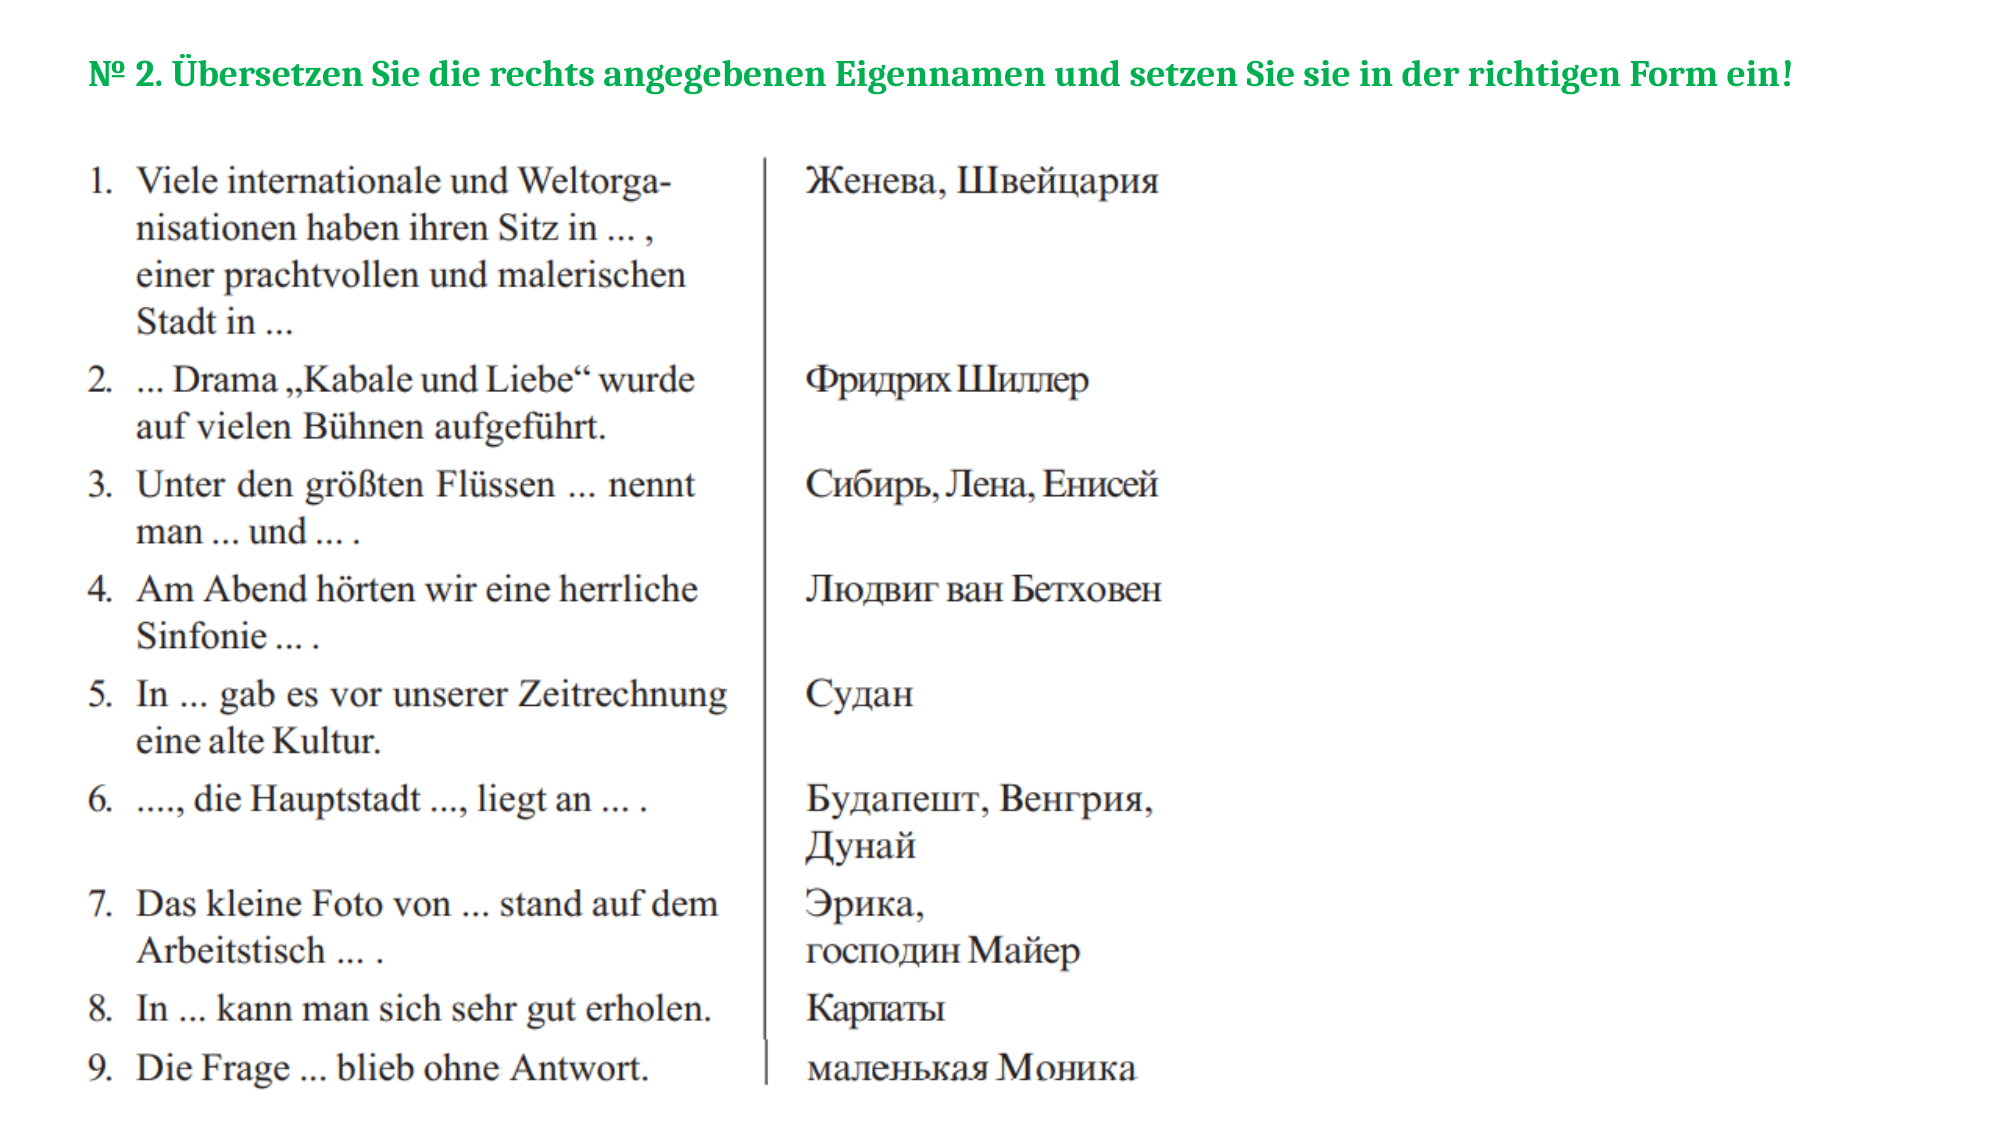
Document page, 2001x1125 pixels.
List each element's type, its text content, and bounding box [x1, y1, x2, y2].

picture [59, 151, 1201, 1107]
text_box № 2. Übersetzen Sie die rechts angegebenen Eigennamen und setzen Sie sie in der richtigen Form ein! [73, 41, 1883, 102]
